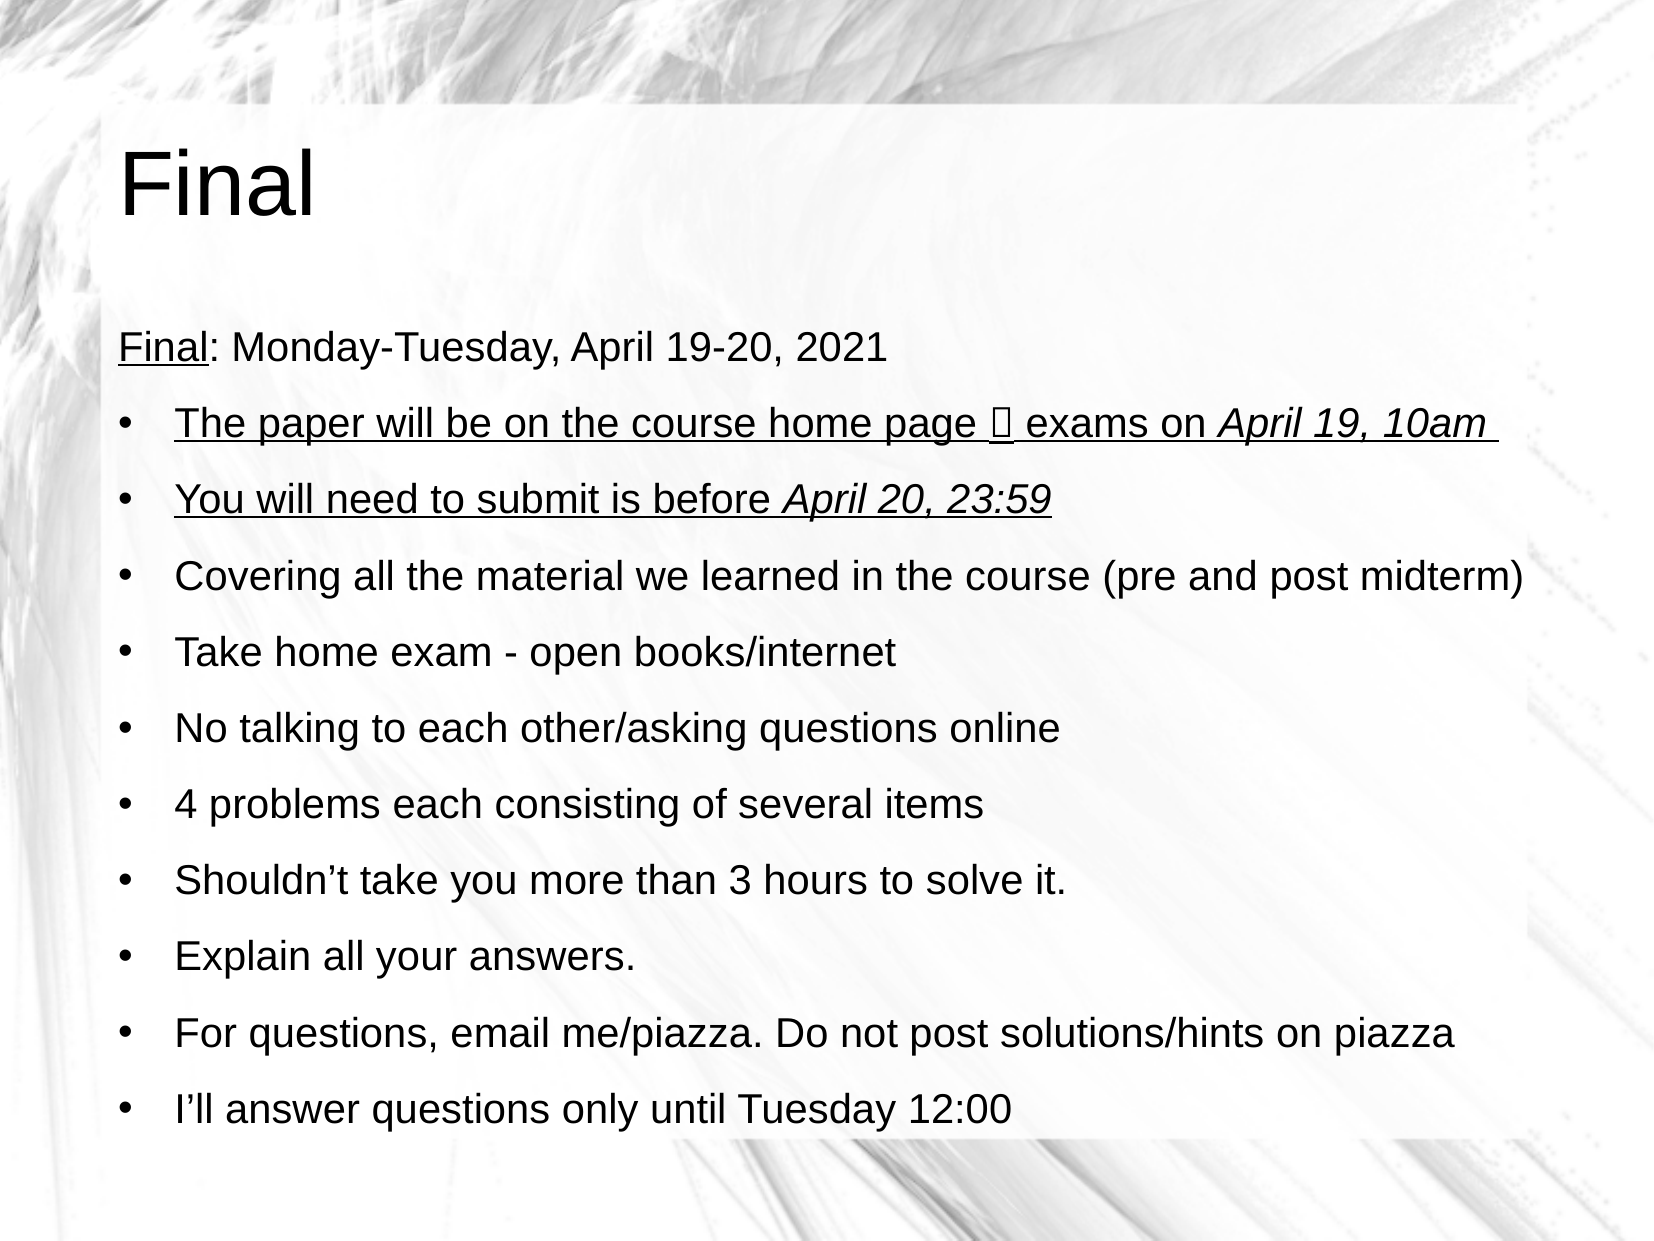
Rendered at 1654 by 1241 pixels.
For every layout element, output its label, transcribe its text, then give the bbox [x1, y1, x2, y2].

title Final [118, 102, 1504, 268]
picture [0, 0, 1654, 1241]
list Final: Monday-Tuesday, April 19-20, 2021 The paper will be on the course home page  exams on April 19, 10am You will need to submit is before April 20, 23:59 Covering all the material we learned in the course (pre and post midterm) Take home exam - open books/internet No talking to each other/asking questions online 4 problems each consisting of several items Shouldn’t take you more than 3 hours to solve it. Explain all your answers. For questions, email me/piazza. Do not post solutions/hints on piazza I’ll answer questions only until Tuesday 12:00 [118, 319, 1571, 1102]
